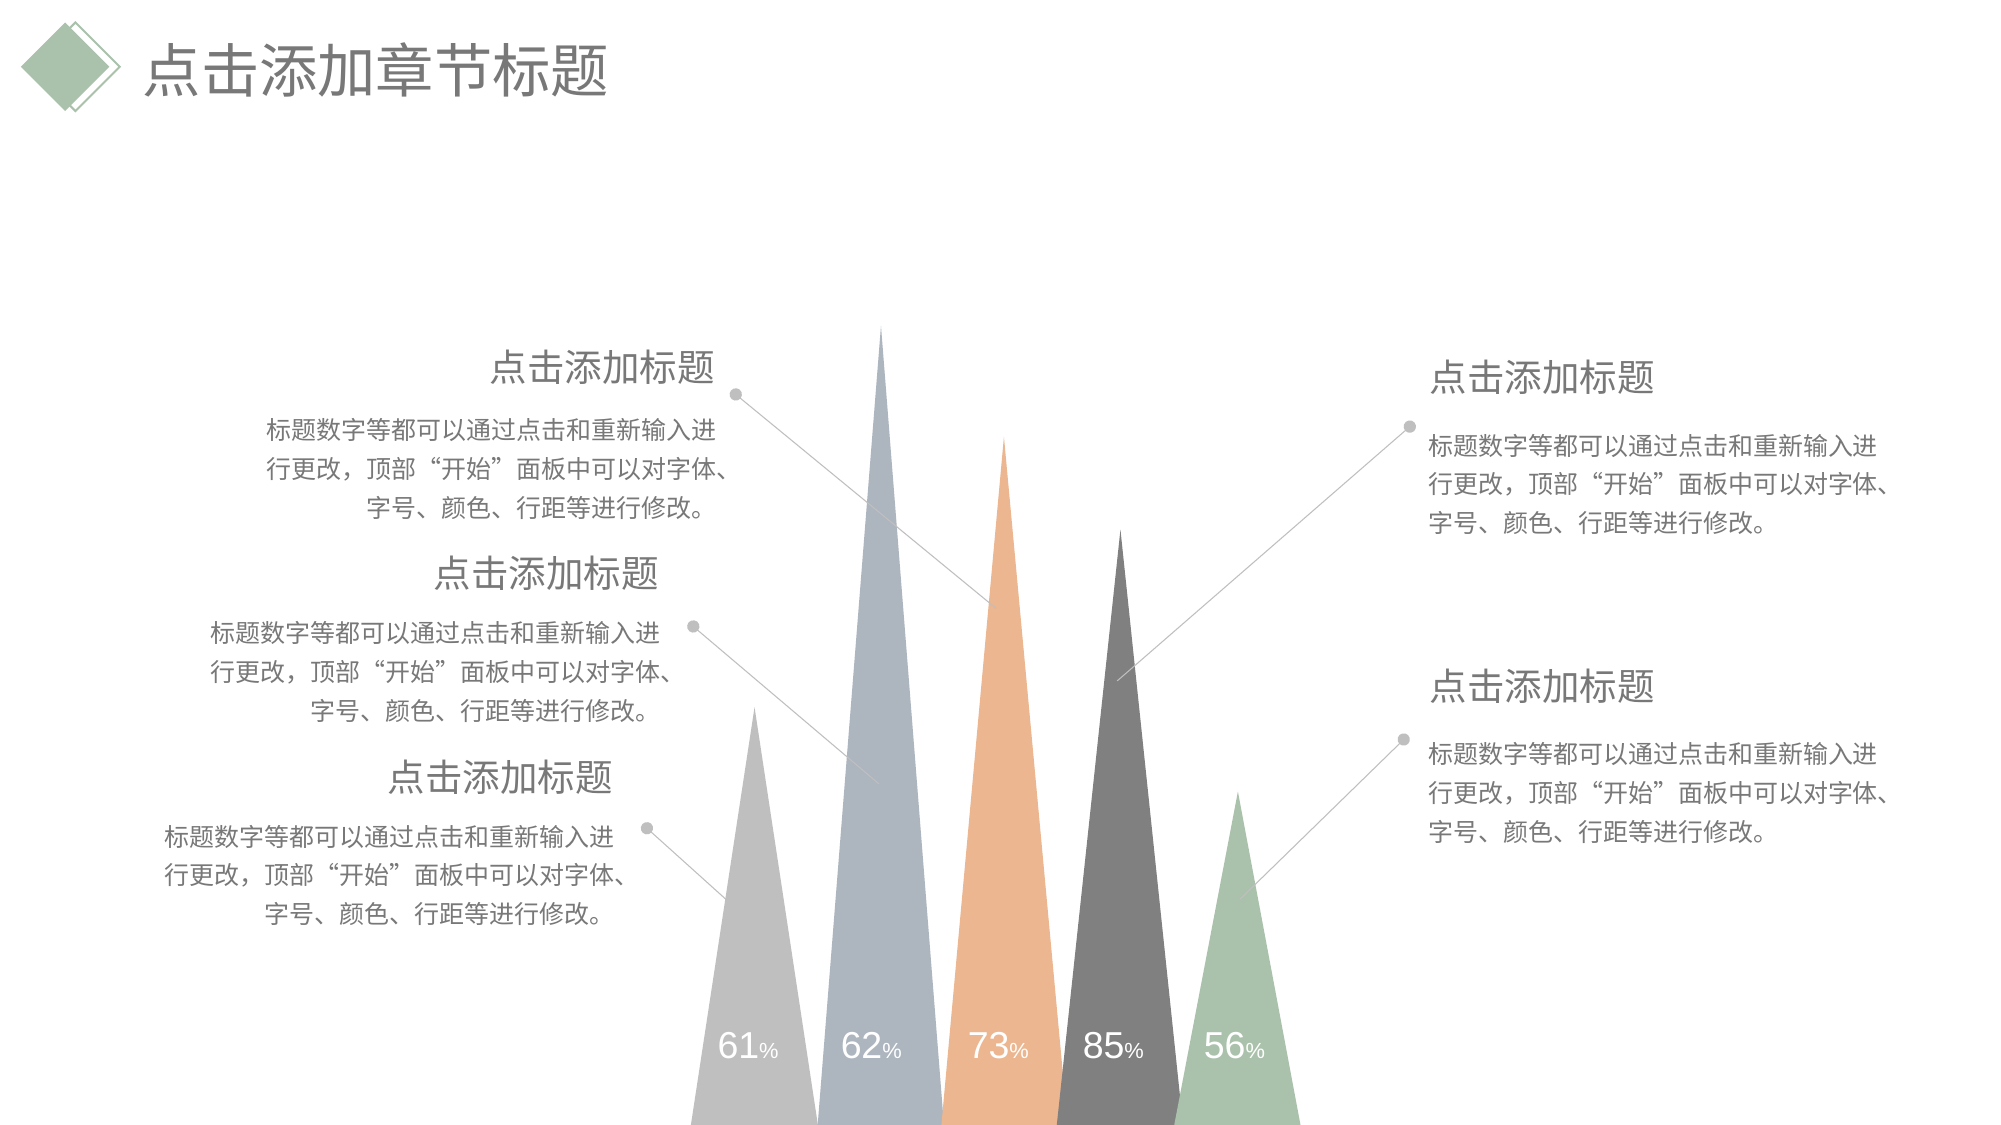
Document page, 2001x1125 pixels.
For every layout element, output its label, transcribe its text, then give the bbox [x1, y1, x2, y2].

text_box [1056, 529, 1184, 1125]
text_box [640, 822, 690, 869]
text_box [817, 325, 944, 1125]
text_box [235, 337, 732, 532]
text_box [1413, 655, 1910, 856]
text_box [1174, 791, 1301, 1125]
text_box 点击添加章节标题 [128, 27, 624, 112]
text_box [687, 620, 790, 707]
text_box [133, 746, 630, 938]
text_box [1301, 733, 1410, 842]
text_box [941, 436, 1068, 1125]
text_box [1413, 346, 1910, 547]
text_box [179, 542, 676, 735]
text_box [1184, 420, 1413, 625]
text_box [690, 707, 817, 1125]
text_box [732, 388, 817, 463]
